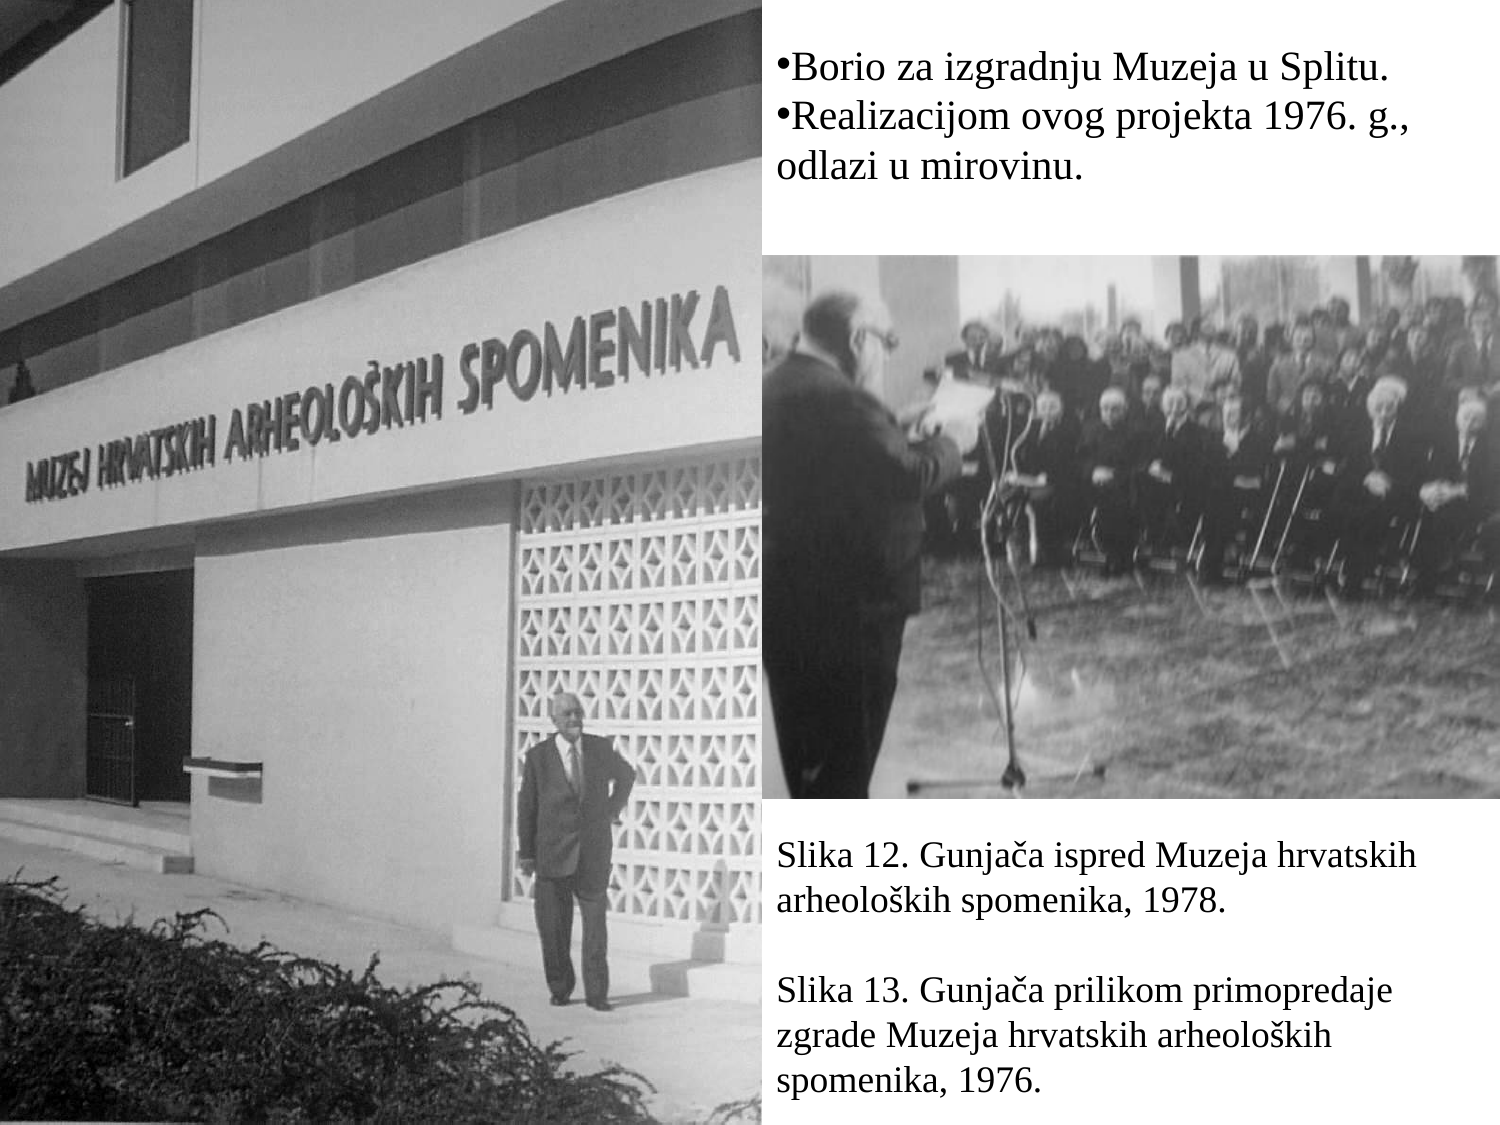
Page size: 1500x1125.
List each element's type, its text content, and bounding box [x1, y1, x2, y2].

picture [0, 0, 1500, 1125]
text_box Slika 12. Gunjača ispred Muzeja hrvatskih arheoloških spomenika, 1978. Slika 13. Gunjača prilikom primopredaje zgrade Muzeja hrvatskih arheoloških spomenika, 1976. [768, 822, 1500, 1107]
text_box Borio za izgradnju Muzeja u Splitu. Realizacijom ovog projekta 1976. g., odlazi u mirovinu. [768, 30, 1500, 196]
